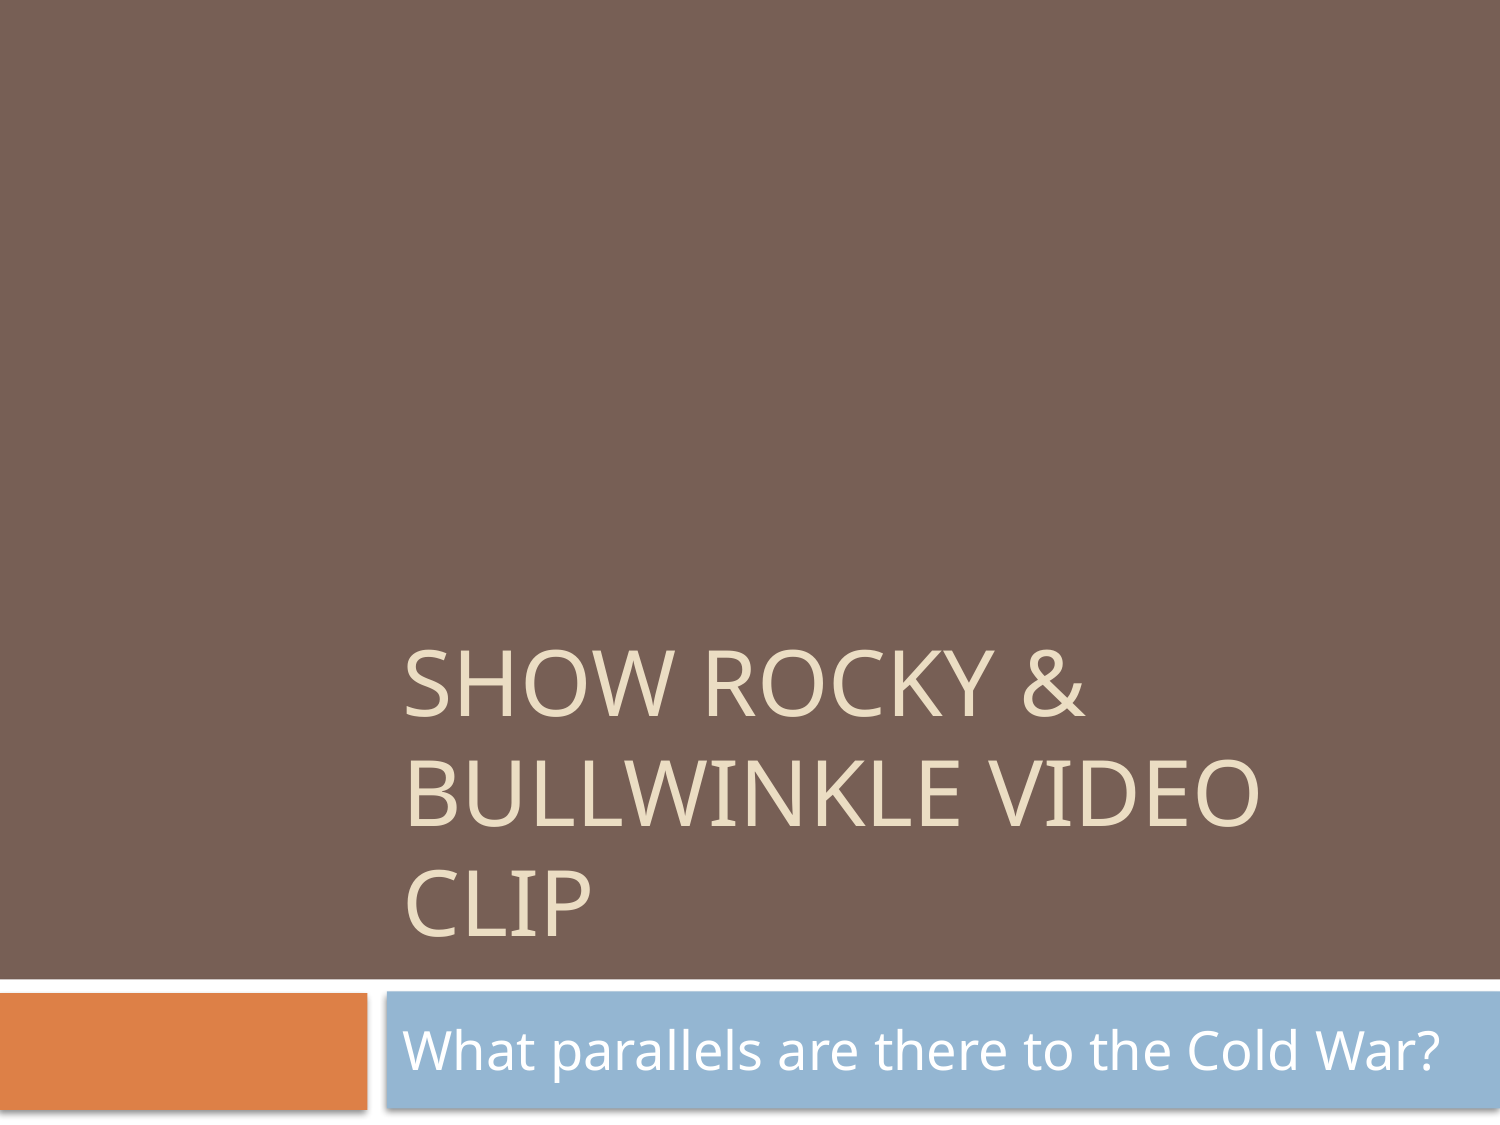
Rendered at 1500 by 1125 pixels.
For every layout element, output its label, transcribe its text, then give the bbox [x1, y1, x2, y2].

title Show rocky & bullwinkle video clip [387, 662, 1450, 963]
subtitle What parallels are there to the Cold War? [387, 992, 1488, 1105]
